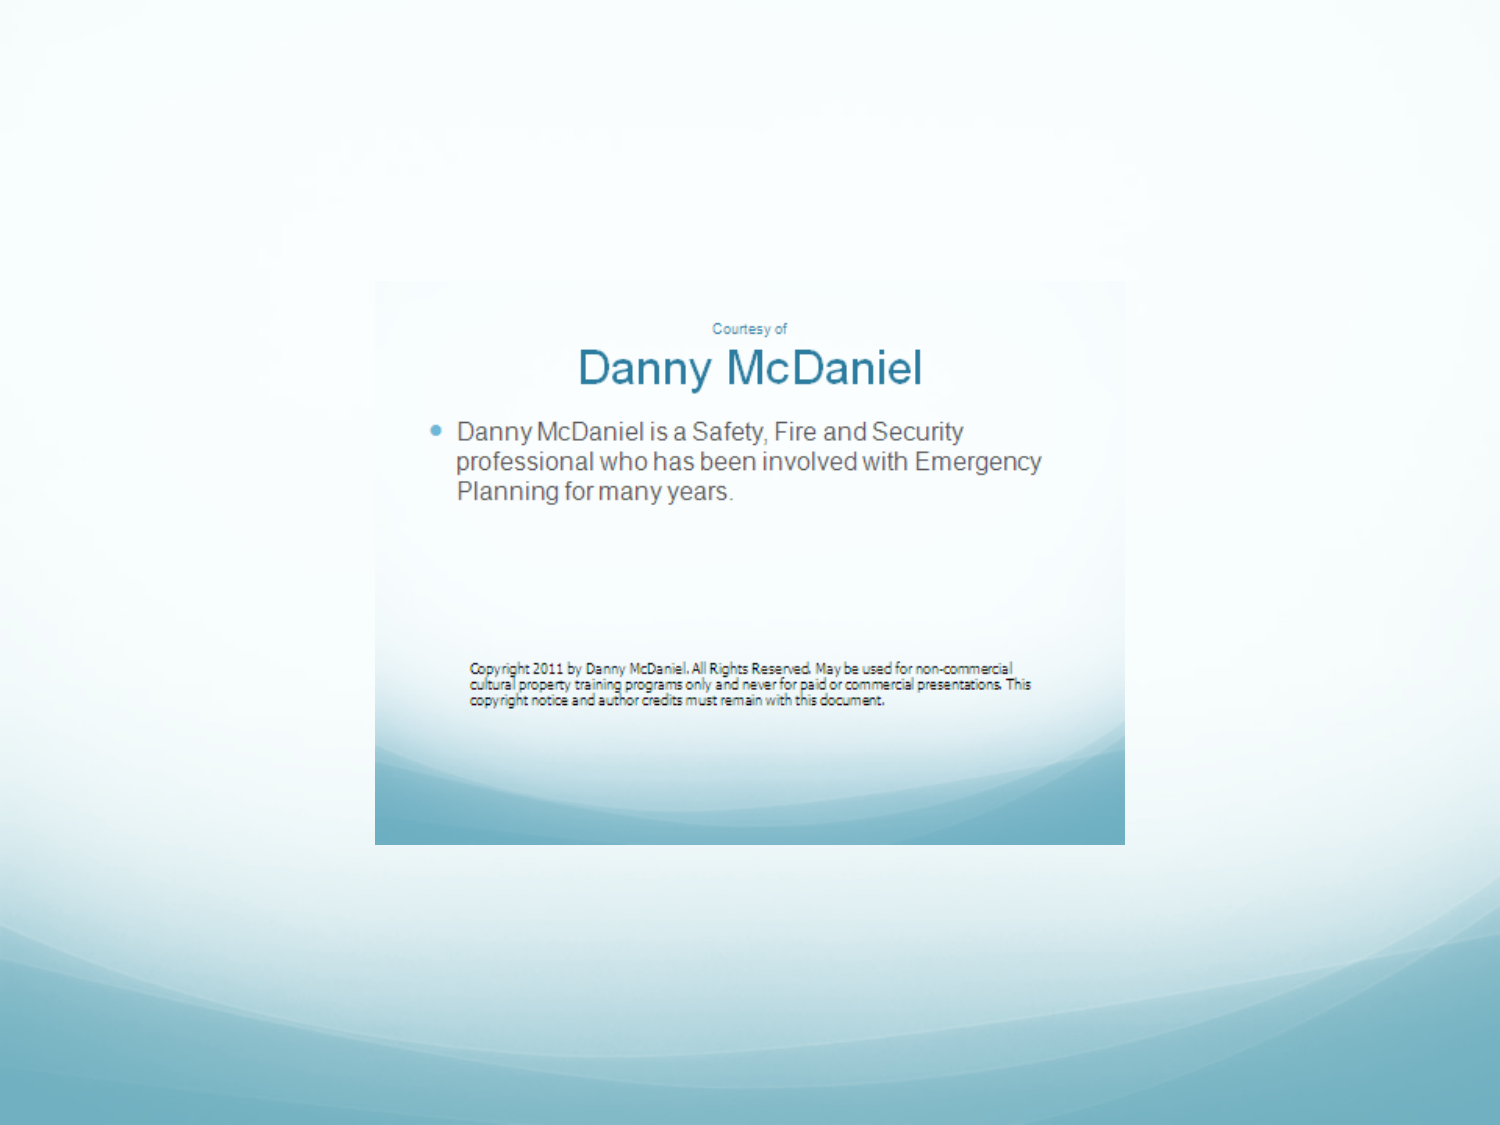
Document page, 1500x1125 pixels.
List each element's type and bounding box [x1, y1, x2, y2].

picture [374, 281, 1126, 845]
